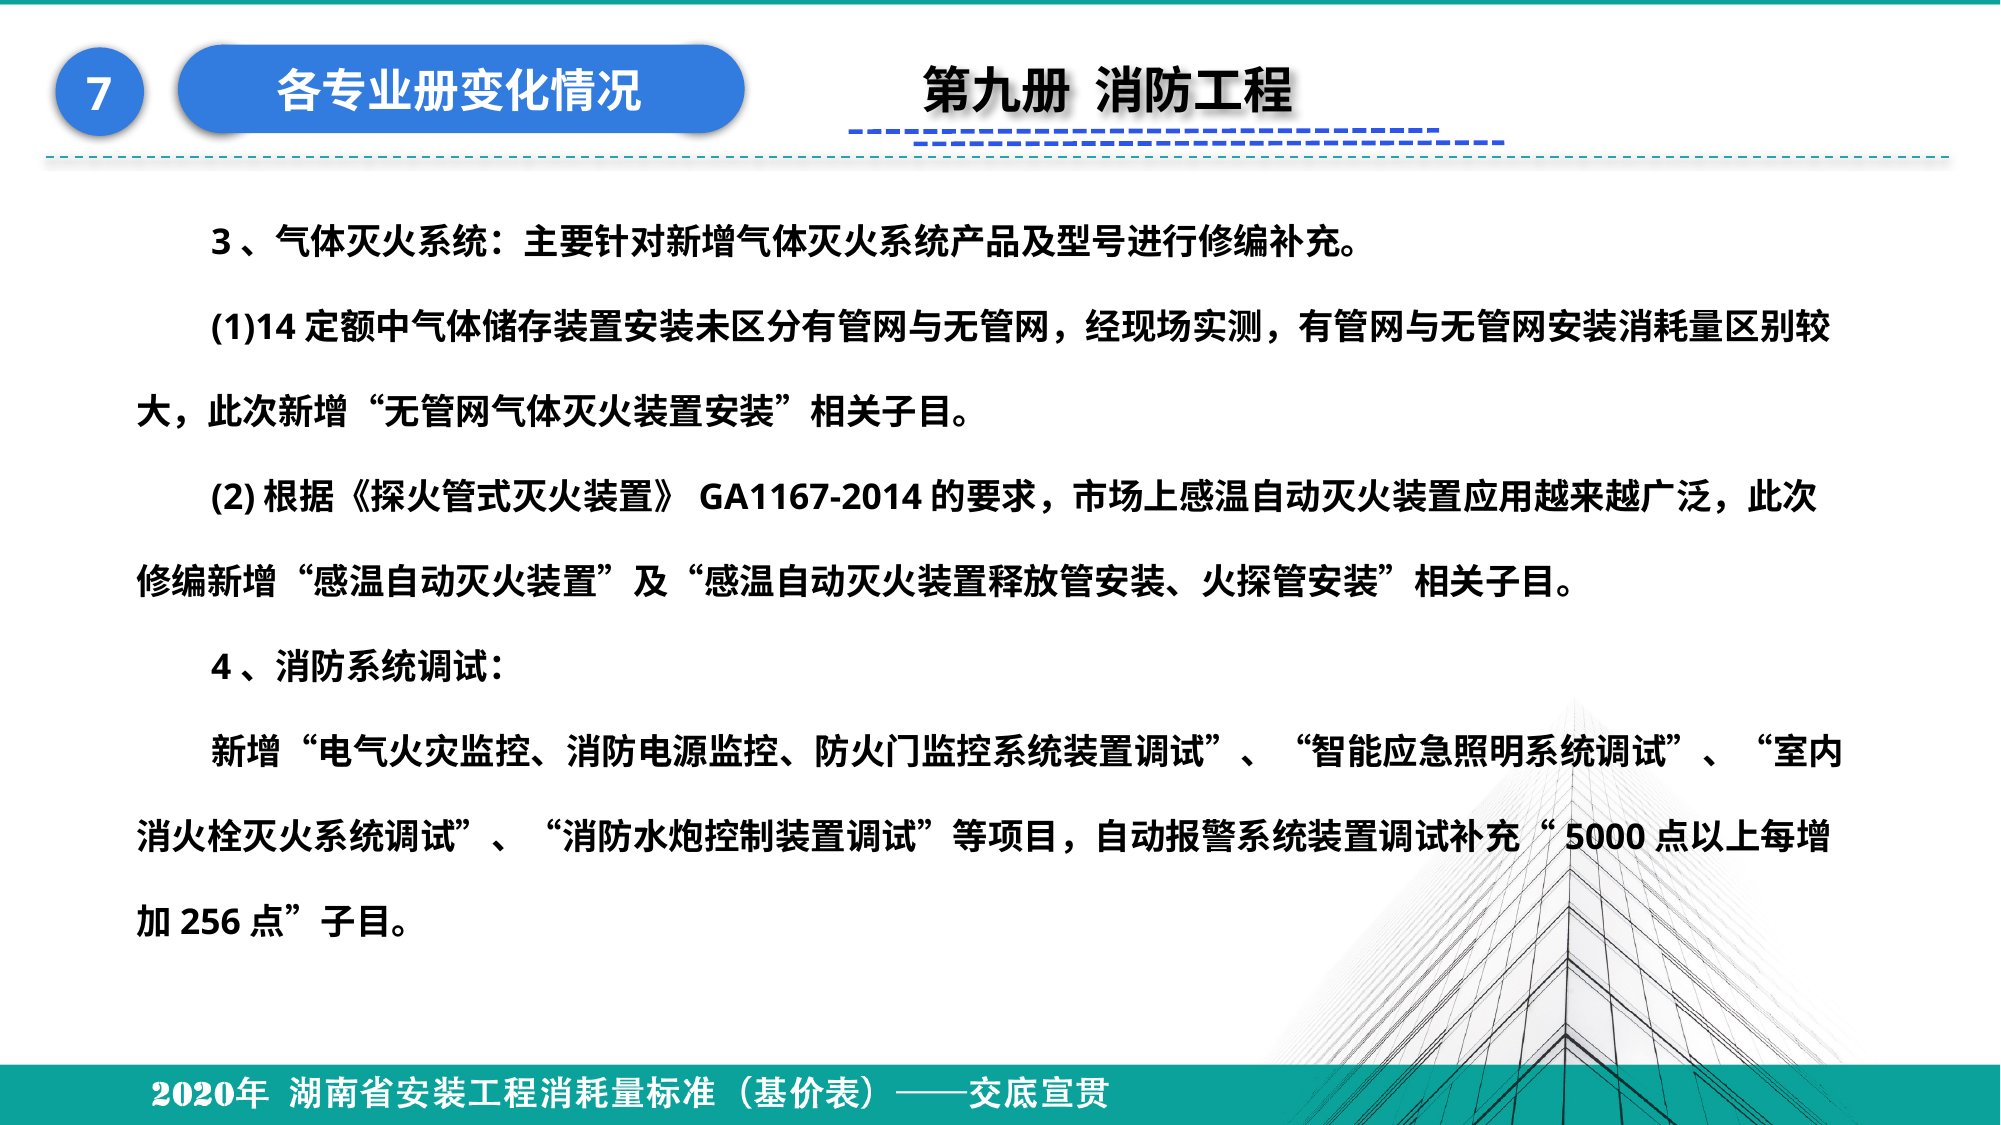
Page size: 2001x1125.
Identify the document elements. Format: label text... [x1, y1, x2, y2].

text_box 3、气体灭火系统：主要针对新增气体灭火系统产品及型号进行修编补充。 (1)14定额中气体储存装置安装未区分有管网与无管网，经现场实测，有管网与无管网安装消耗量区别较大，此次新增“无管网气体灭火装置安装”相关子目。 (2)根据《探火管式灭火装置》GA1167-2014的要求，市场上感温自动灭火装置应用越来越广泛，此次修编新增“感温自动灭火装置”及“感温自动灭火装置释放管安装、火探管安装”相关子目。 4、消防系统调试： 新增“电气火灾监控、消防电源监控、防火门监控系统装置调试”、“智能应急照明系统调试”、“室内消火栓灭火系统调试”、“消防水炮控制装置调试”等项目，自动报警系统装置调试补充“5000点以上每增加256点”子目。 [121, 169, 1864, 950]
picture [0, 0, 2001, 1125]
slide_number [1918, 0, 2000, 52]
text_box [45, 44, 1955, 158]
